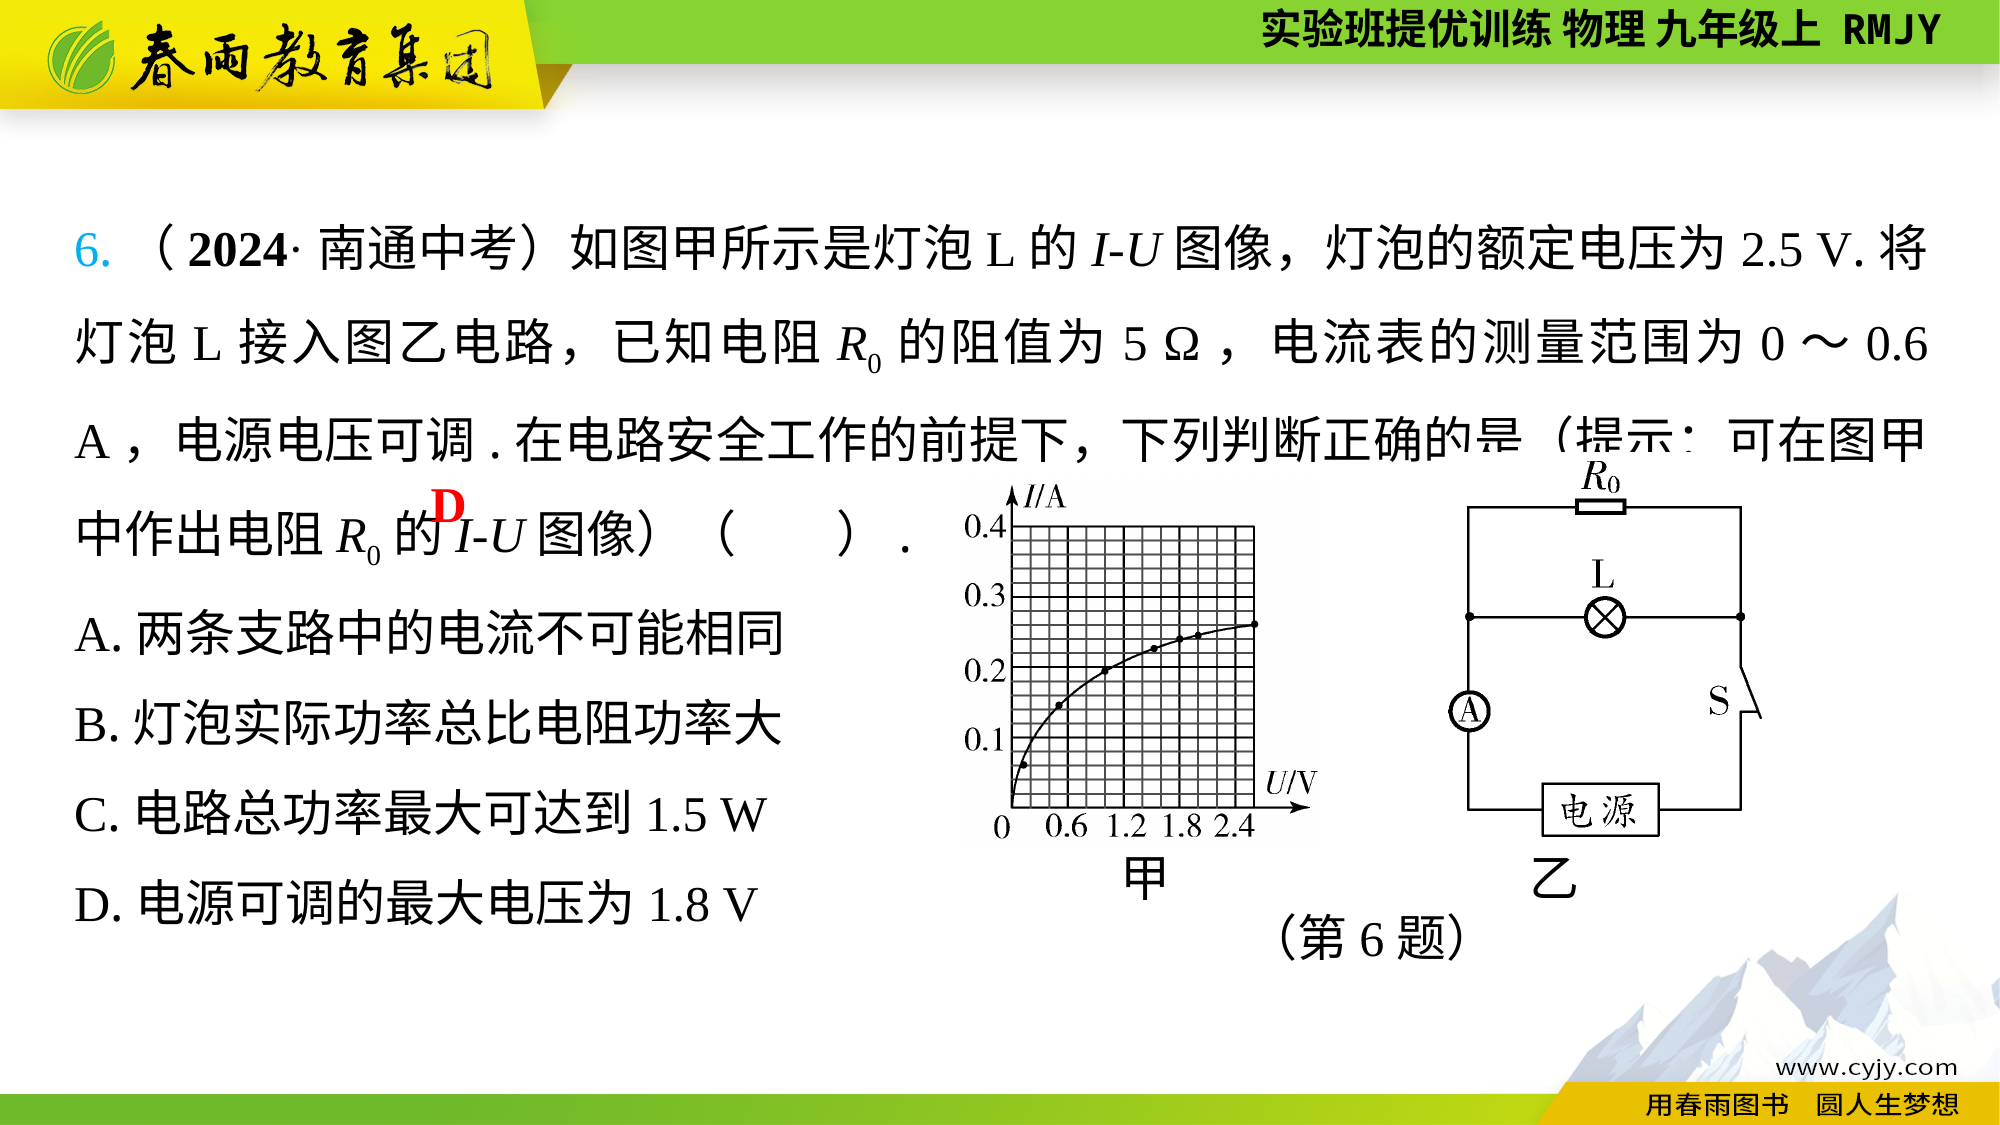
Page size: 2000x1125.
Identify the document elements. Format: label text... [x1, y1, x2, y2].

text_box D [415, 465, 482, 540]
picture [0, 0, 2000, 1125]
text_box 甲 乙 （第6题） [1106, 839, 1638, 975]
list 6.（2024·南通中考）如图甲所示是灯泡L的I-U图像，灯泡的额定电压为2.5 V.将灯泡L接入图乙电路，已知电阻R0的阻值为5 Ω，电流表的测量范围为0～0.6 A，电源电压可调.在电路安全工作的前提下，下列判断正确的是（提示：可在图甲中作出电阻R0的I-U图像）（ ）. A.两条支路中的电流不可能相同 B.灯泡实际功率总比电阻功率大 C.电路总功率最大可达到1.5 W D.电源可调的最大电压为1.8 V [59, 178, 1944, 922]
